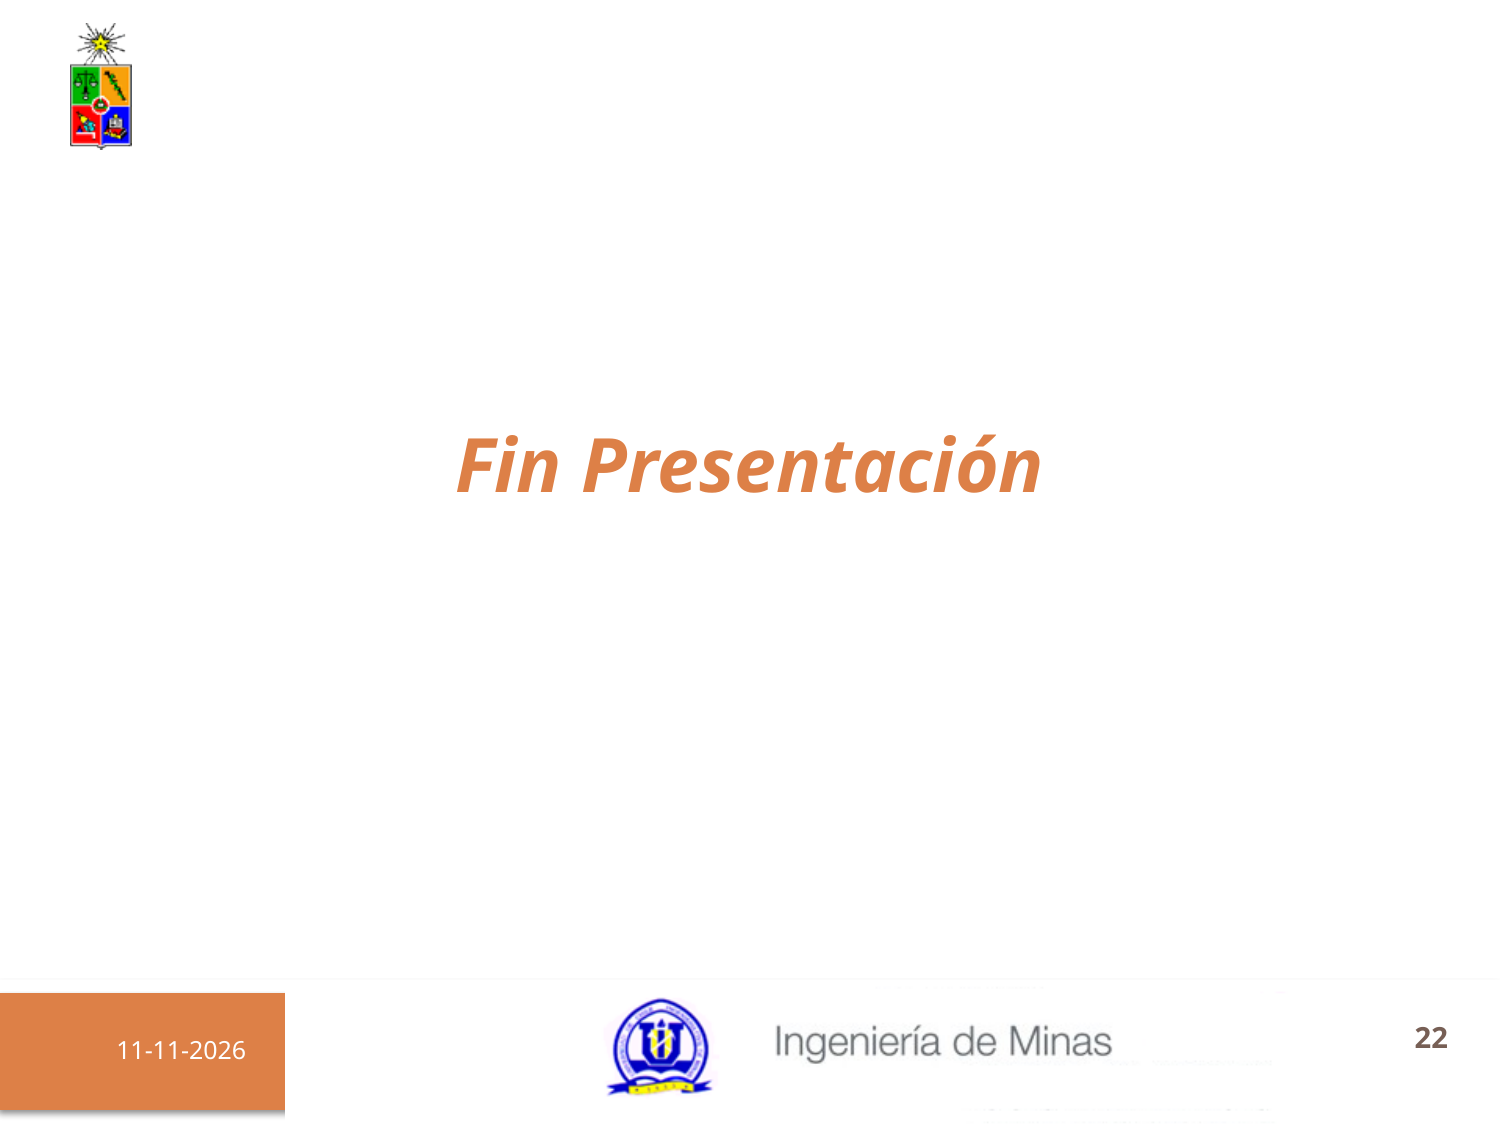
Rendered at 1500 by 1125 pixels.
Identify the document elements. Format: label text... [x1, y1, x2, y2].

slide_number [12, 995, 279, 1108]
picture [69, 23, 132, 151]
picture [285, 980, 1500, 1125]
text_box Fin Presentación [81, 410, 1418, 515]
